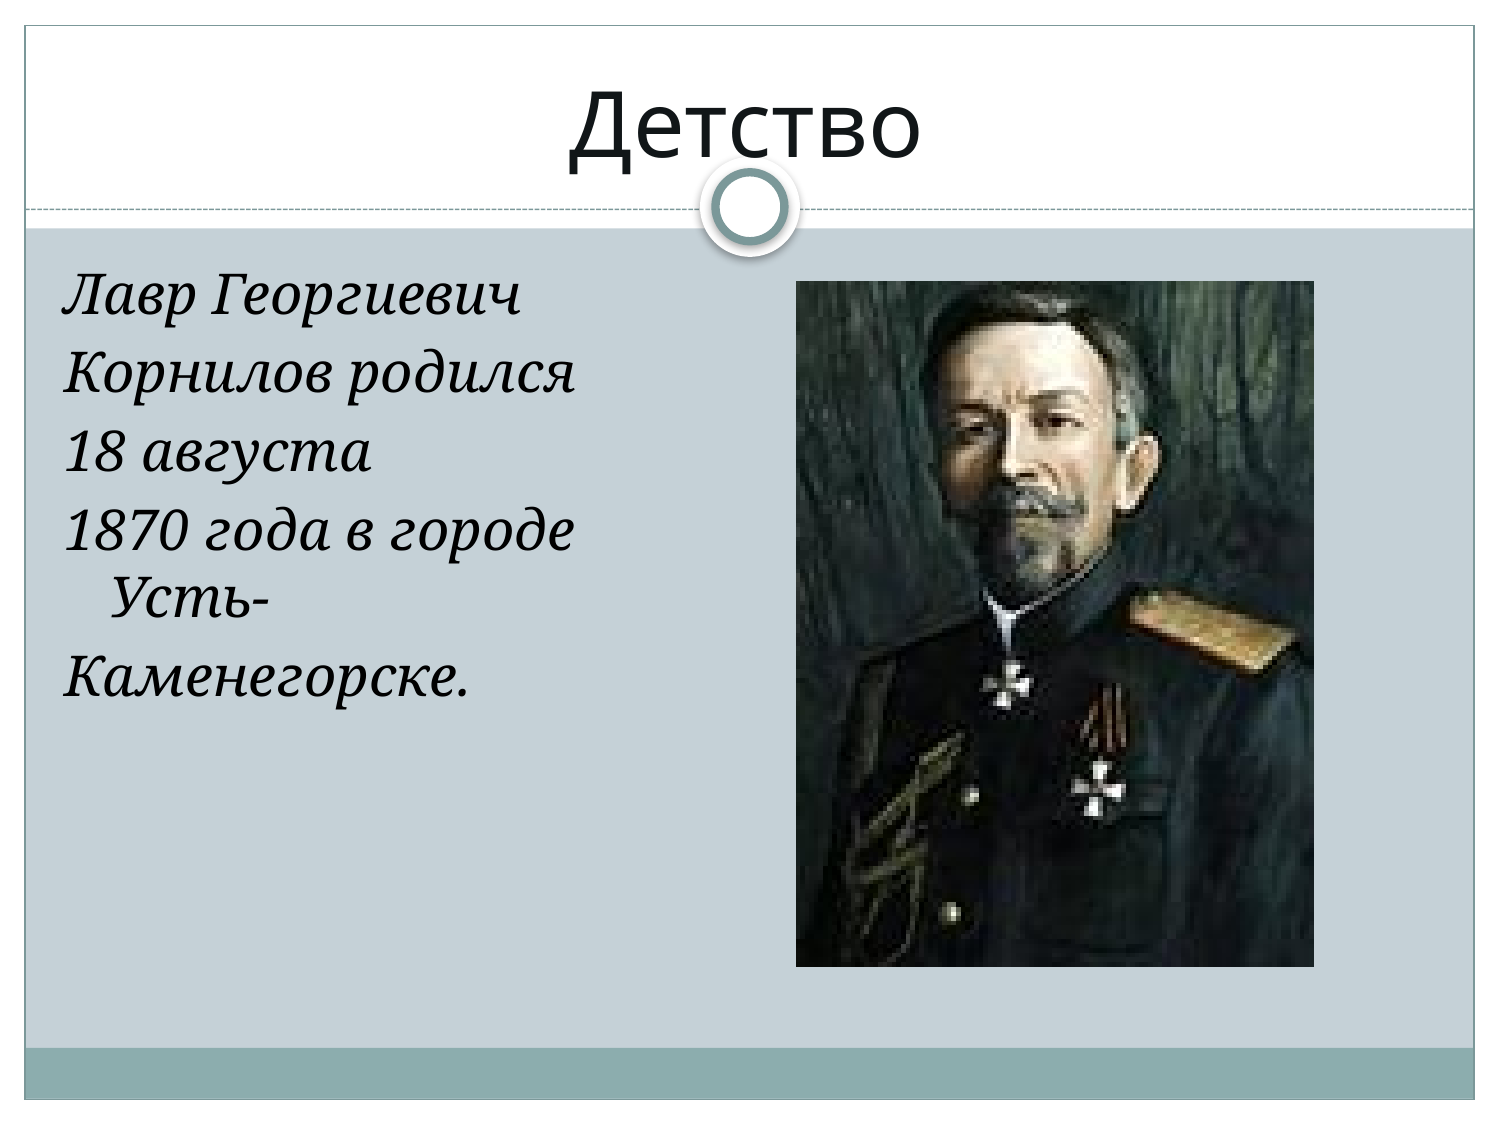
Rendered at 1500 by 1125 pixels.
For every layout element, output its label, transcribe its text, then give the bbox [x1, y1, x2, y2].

title Детство [46, 58, 1447, 184]
list Лавр Георгиевич Корнилов родился 18 августа 1870 года в городе Усть- Каменегорске. [49, 250, 739, 1001]
picture [796, 280, 1314, 967]
